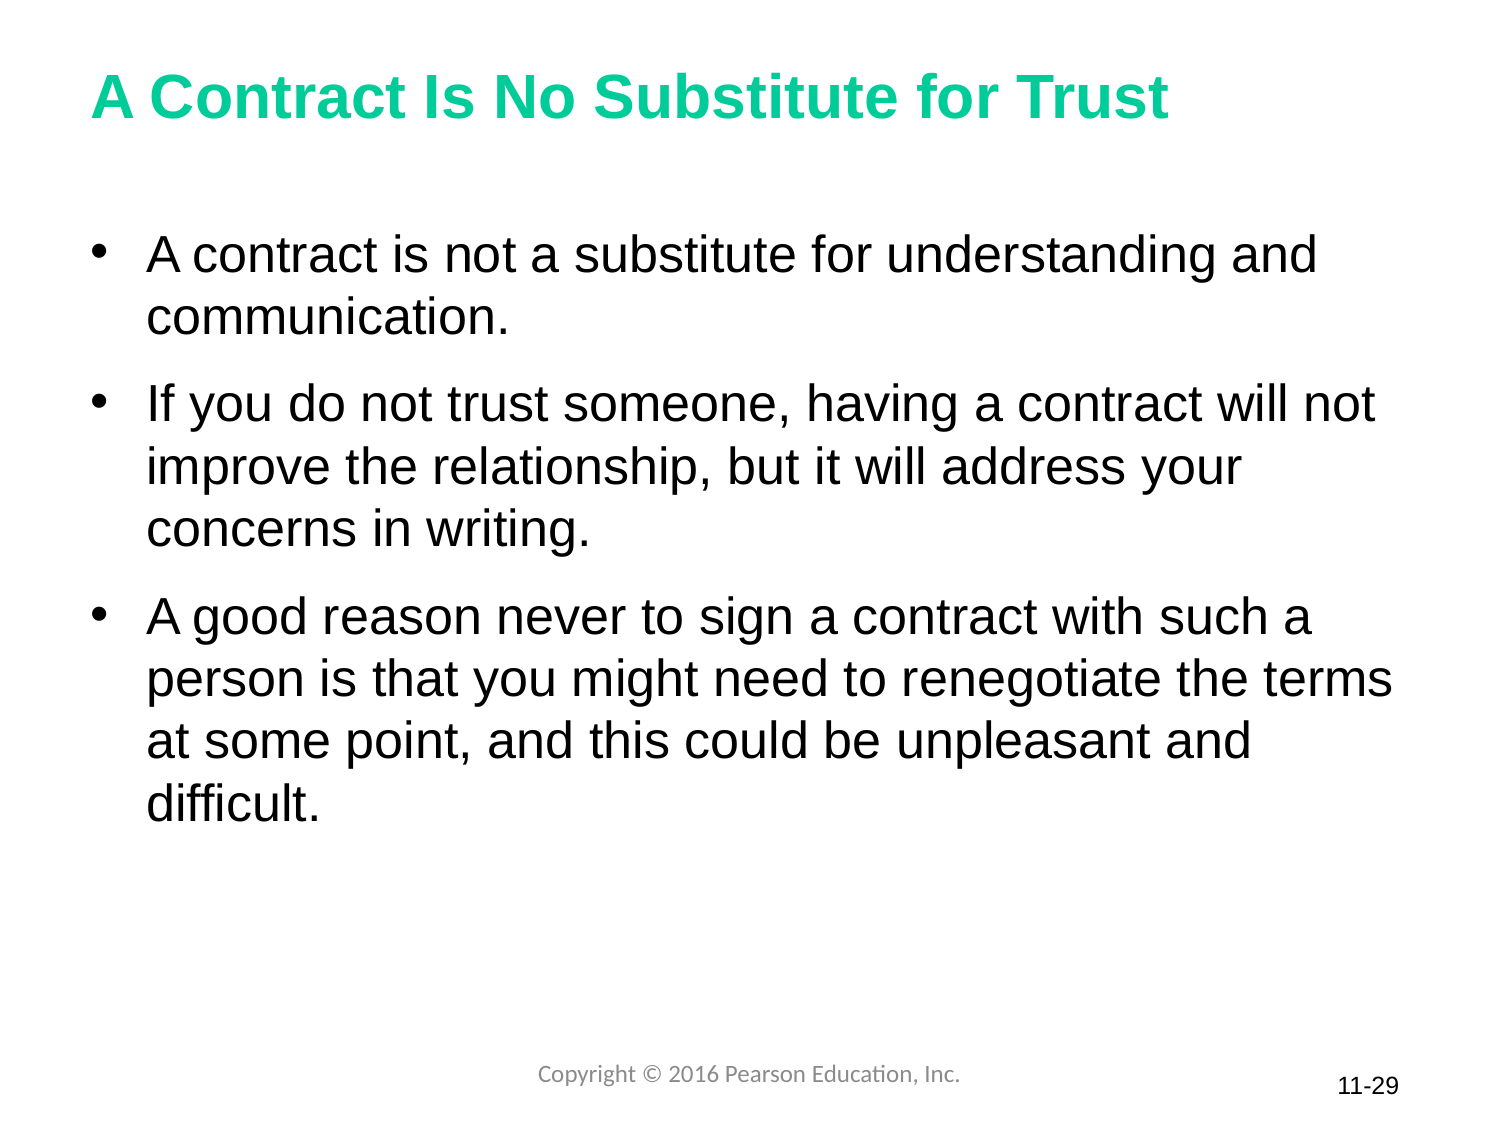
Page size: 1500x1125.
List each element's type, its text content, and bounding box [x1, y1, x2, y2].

footer Copyright © 2016 Pearson Education, Inc. [512, 1042, 988, 1103]
list A contract is not a substitute for understanding and communication. If you do not trust someone, having a contract will not improve the relationship, but it will address your concerns in writing. A good reason never to sign a contract with such a person is that you might need to renegotiate the terms at some point, and this could be unpleasant and difficult. [75, 212, 1425, 955]
title A Contract Is No Substitute for Trust [75, 0, 1425, 188]
